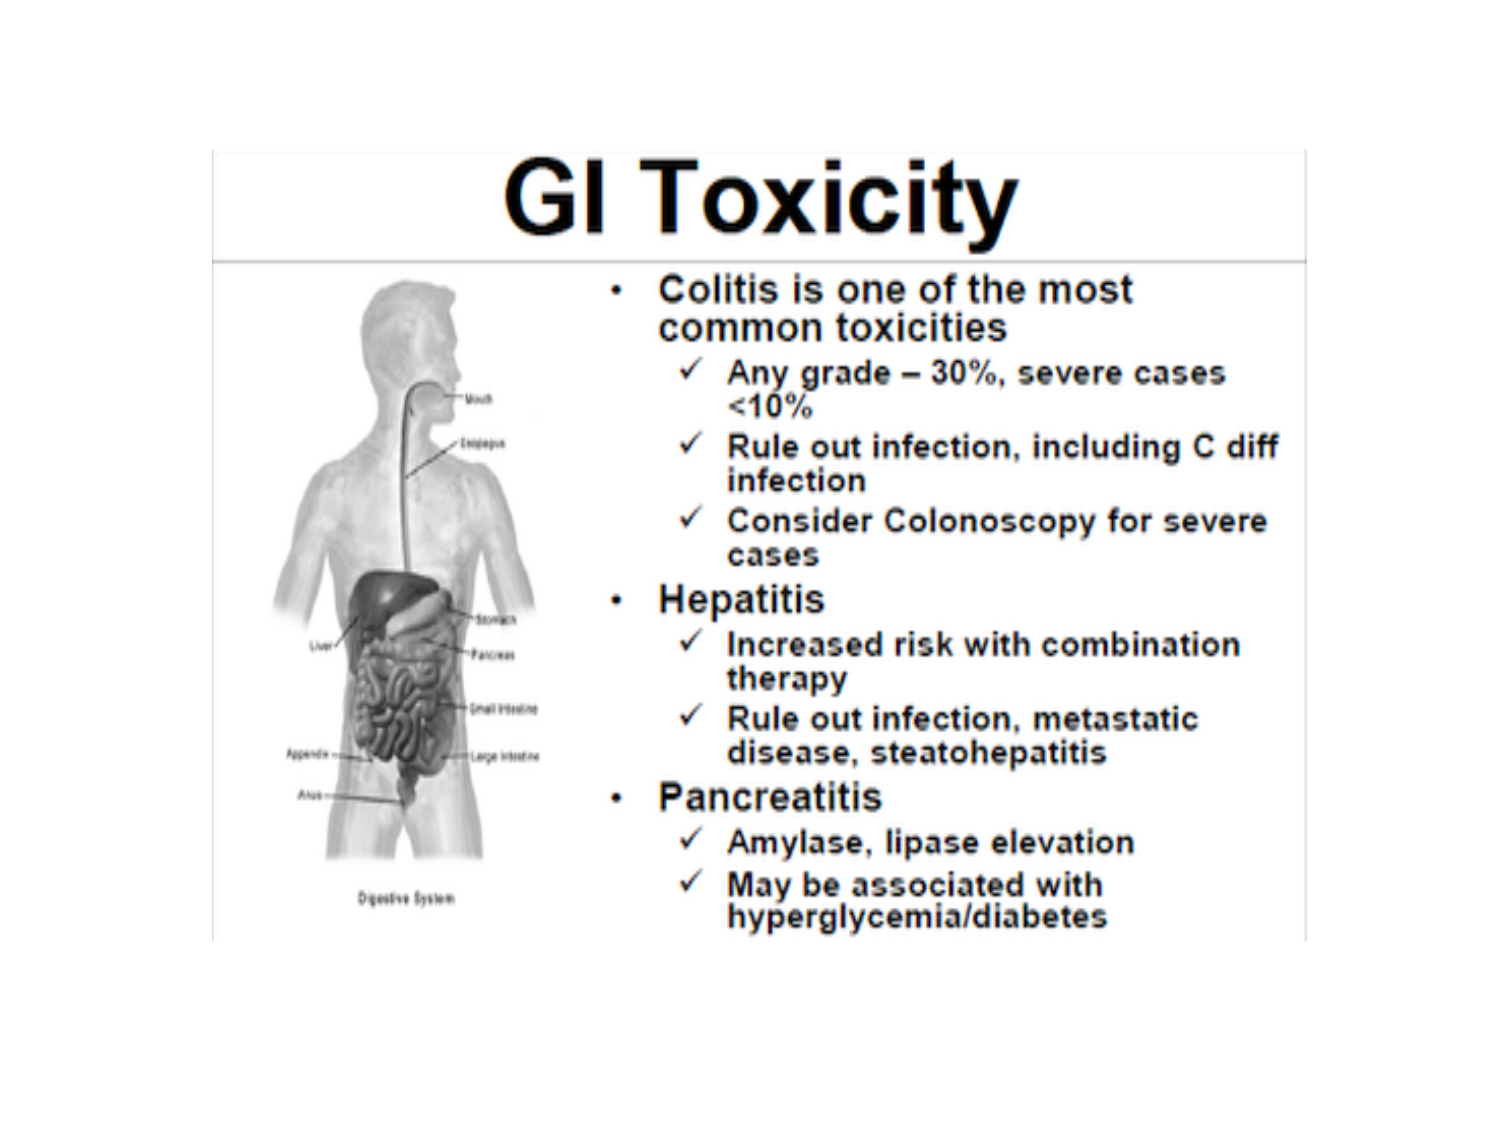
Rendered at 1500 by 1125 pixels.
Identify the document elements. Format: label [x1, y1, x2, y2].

list [212, 149, 1307, 941]
